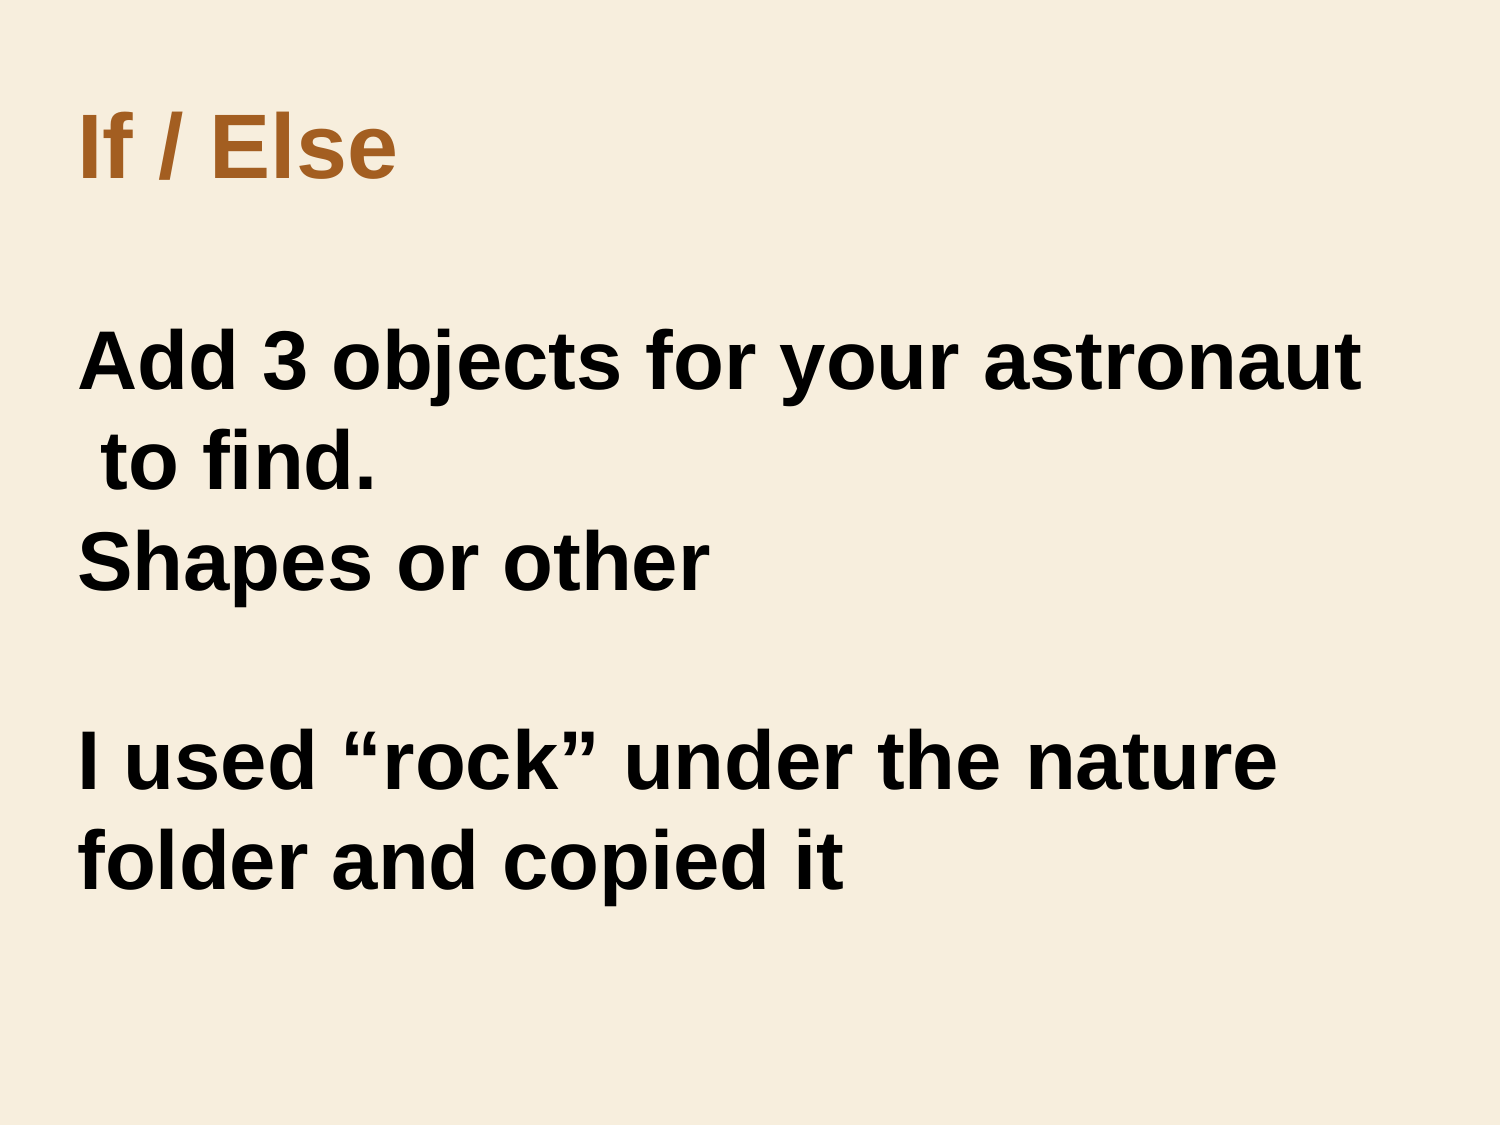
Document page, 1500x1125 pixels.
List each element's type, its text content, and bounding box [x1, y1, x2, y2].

text_box If / Else Add 3 objects for your astronaut to find. Shapes or other I used “rock” under the nature folder and copied it [62, 79, 1400, 914]
